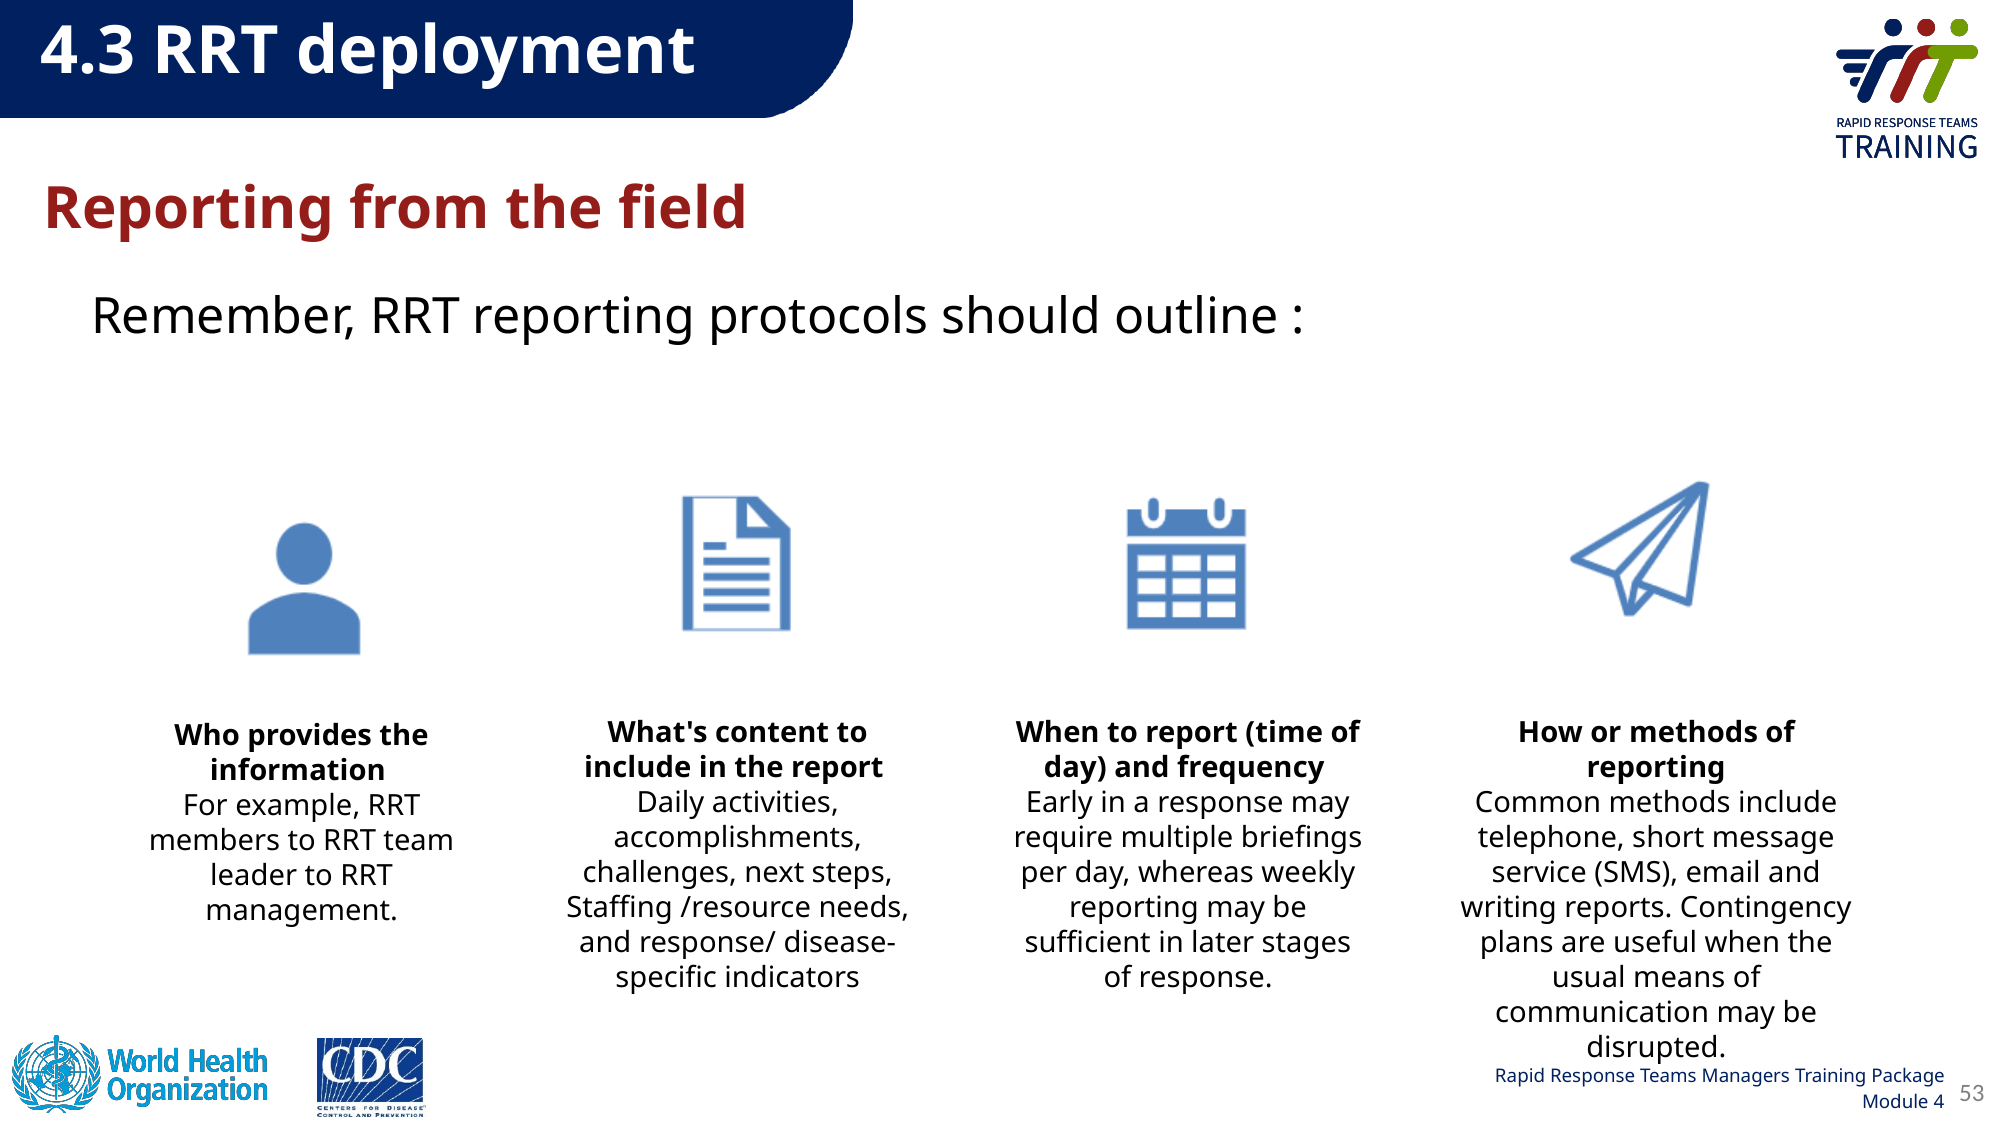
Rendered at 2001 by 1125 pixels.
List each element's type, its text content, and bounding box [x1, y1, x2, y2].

picture [50, 1108, 62, 1113]
text_box How or methods of reporting Common methods include telephone, short message service (SMS), email and writing reports. Contingency plans are useful when the usual means of communication may be disrupted. [1438, 706, 1875, 1071]
picture [653, 433, 823, 641]
picture [71, 1053, 90, 1091]
picture [46, 1056, 54, 1062]
picture [317, 1038, 426, 1117]
picture [22, 1062, 26, 1077]
title Reporting from the field [35, 155, 969, 263]
text_box What's content to include in the report Daily activities, accomplishments, challenges, next steps, Staffing /resource needs, and response/ disease-specific indicators [537, 706, 938, 1001]
picture [1553, 418, 1730, 626]
picture [24, 1054, 36, 1087]
picture [1111, 433, 1264, 641]
picture [1835, 19, 1978, 167]
picture [12, 1083, 48, 1113]
text_box 4.3 RRT deployment [25, 0, 1374, 95]
slide_number 53 [1932, 1069, 2000, 1125]
picture [34, 1054, 43, 1078]
picture [36, 1088, 78, 1105]
text_box Who provides the information For example, RRT members to RRT team leader to RRT management. [125, 708, 478, 934]
picture [0, 0, 853, 118]
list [211, 458, 391, 666]
picture [59, 1035, 267, 1113]
picture [30, 1083, 37, 1091]
text_box Remember, RRT reporting protocols should outline : [76, 276, 1898, 351]
picture [12, 1035, 54, 1068]
picture [40, 1062, 47, 1070]
text_box When to report (time of day) and frequency Early in a response may require multiple briefings per day, whereas weekly reporting may be sufficient in later stages of response. [998, 706, 1378, 1001]
